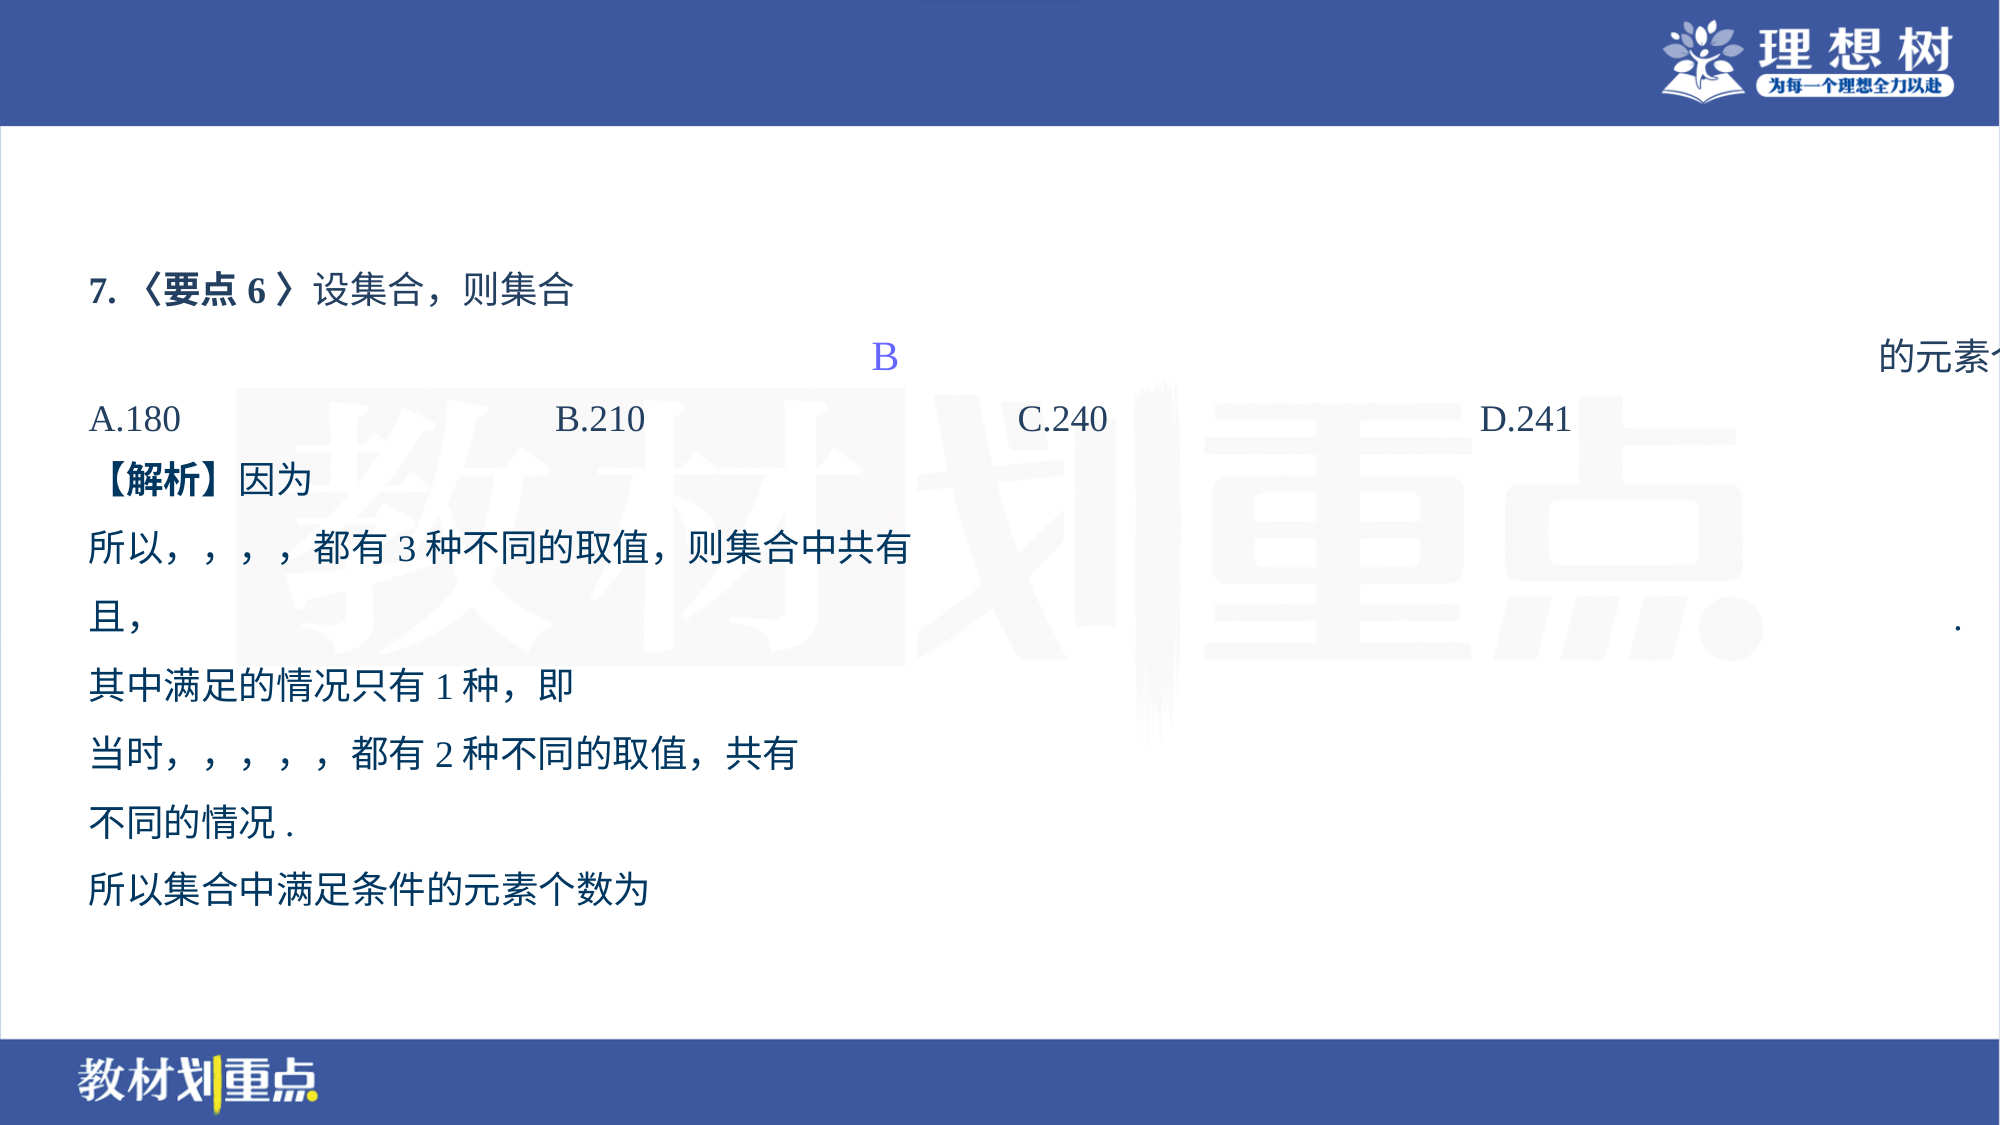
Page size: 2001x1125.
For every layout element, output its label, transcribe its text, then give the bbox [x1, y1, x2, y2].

picture [0, 0, 2000, 1125]
text_box B [856, 326, 915, 372]
text_box A.180 B.210 C.240 D.241 [88, 372, 1911, 432]
